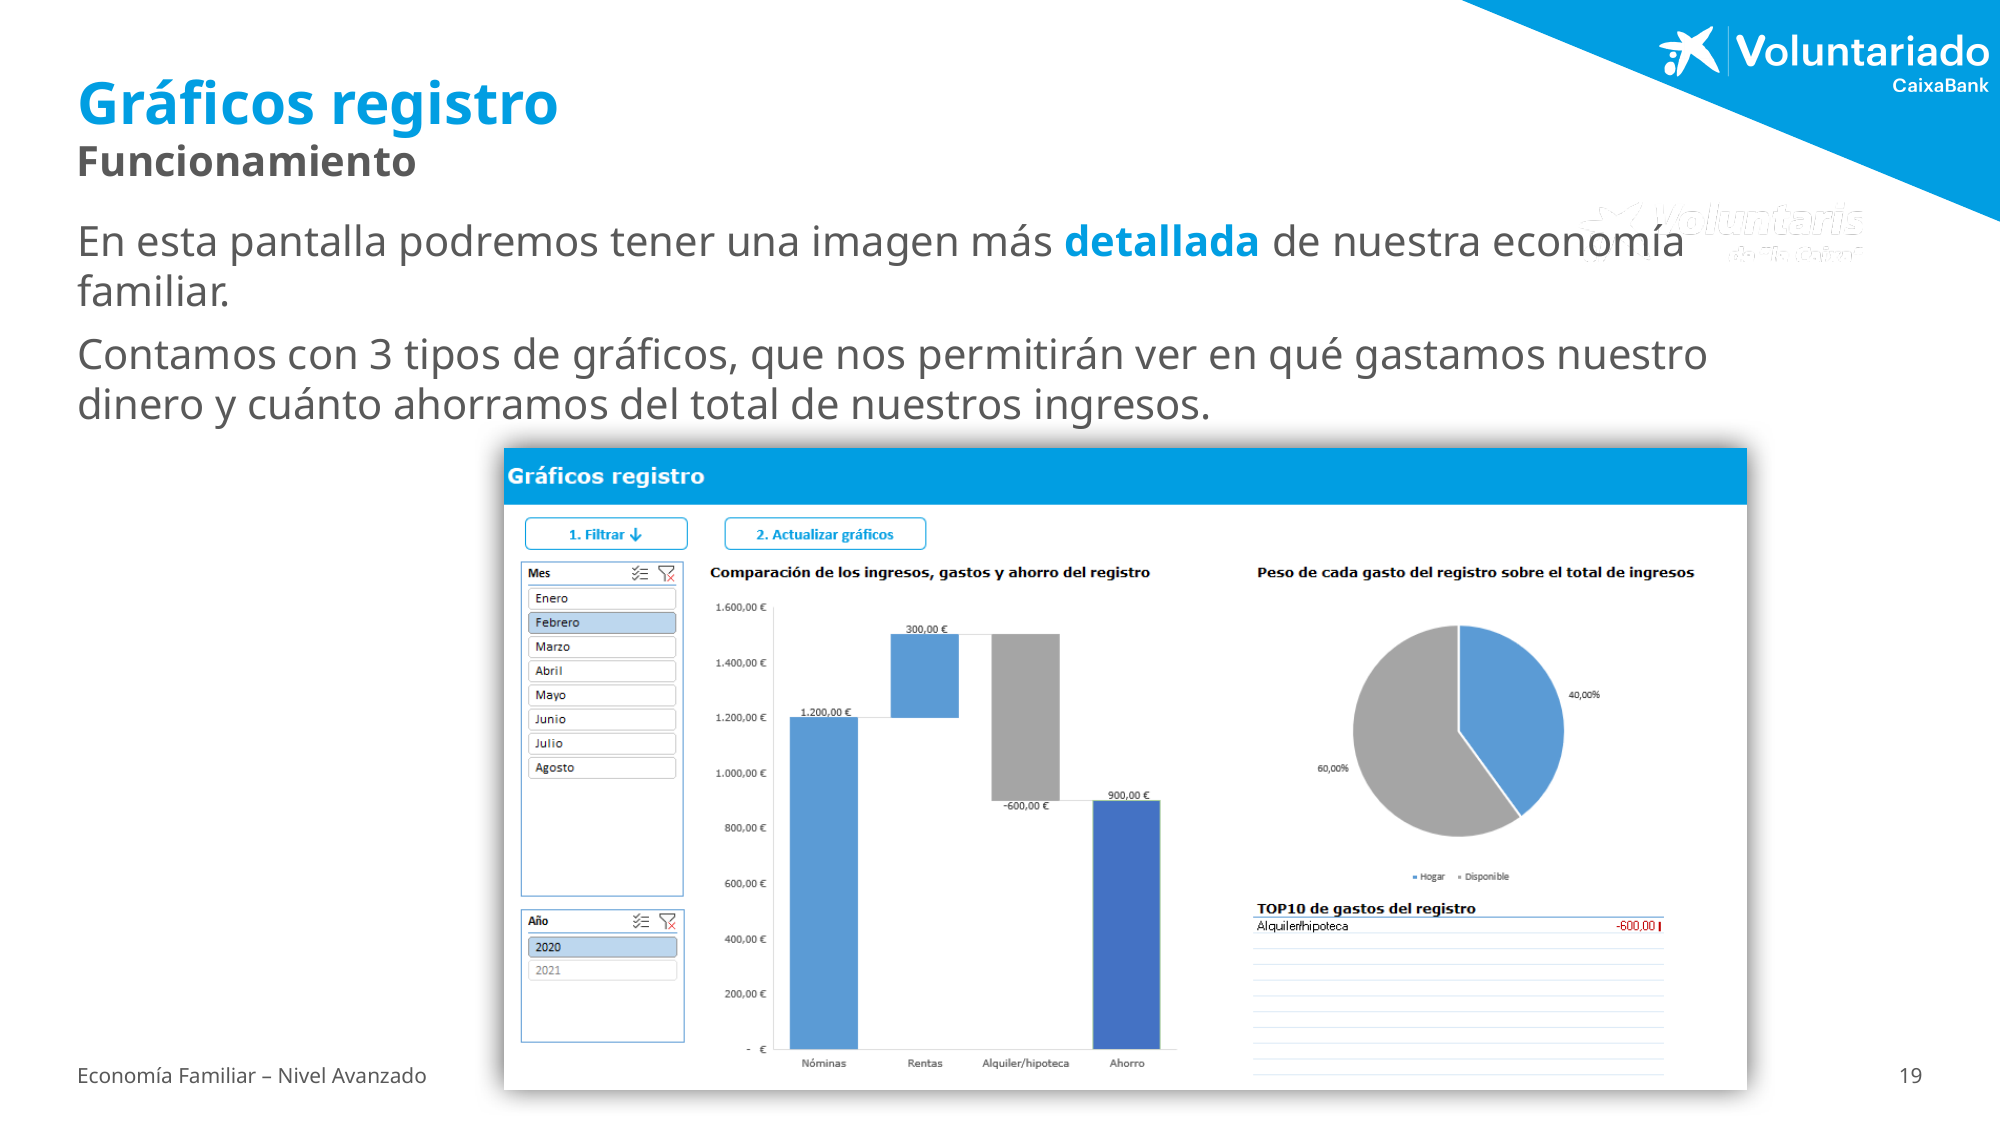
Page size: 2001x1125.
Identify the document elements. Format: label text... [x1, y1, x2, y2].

picture [1918, 45, 1936, 65]
picture [1661, 27, 1718, 75]
picture [1892, 45, 1903, 65]
picture [509, 468, 522, 483]
picture [614, 473, 621, 483]
picture [1967, 45, 1988, 65]
picture [1946, 79, 1952, 91]
picture [671, 470, 679, 483]
picture [527, 473, 534, 483]
picture [692, 473, 704, 483]
picture [1852, 40, 1863, 65]
picture [623, 473, 648, 487]
picture [1941, 35, 1962, 65]
picture [1868, 45, 1885, 65]
picture [578, 473, 590, 483]
list Funcionamiento [76, 134, 1235, 200]
picture [566, 473, 576, 483]
picture [659, 473, 669, 483]
picture [504, 505, 1748, 1091]
picture [1981, 78, 1985, 91]
picture [549, 467, 556, 483]
picture [1766, 45, 1787, 65]
picture [1829, 45, 1847, 65]
picture [1737, 36, 1764, 66]
picture [1804, 45, 1822, 65]
list En esta pantalla podremos tener una imagen más detallada de nuestra economía familiar. Contamos con 3 tipos de gráficos, que nos permitirán ver en qué gastamos nuestro dinero y cuánto ahorramos del total de nuestros ingresos. [77, 214, 1734, 358]
picture [1793, 35, 1797, 65]
picture [536, 473, 546, 483]
picture [1659, 83, 1681, 92]
title Gráficos registro [77, 66, 1235, 134]
picture [593, 473, 603, 483]
picture [682, 473, 689, 483]
picture [1665, 62, 1675, 74]
